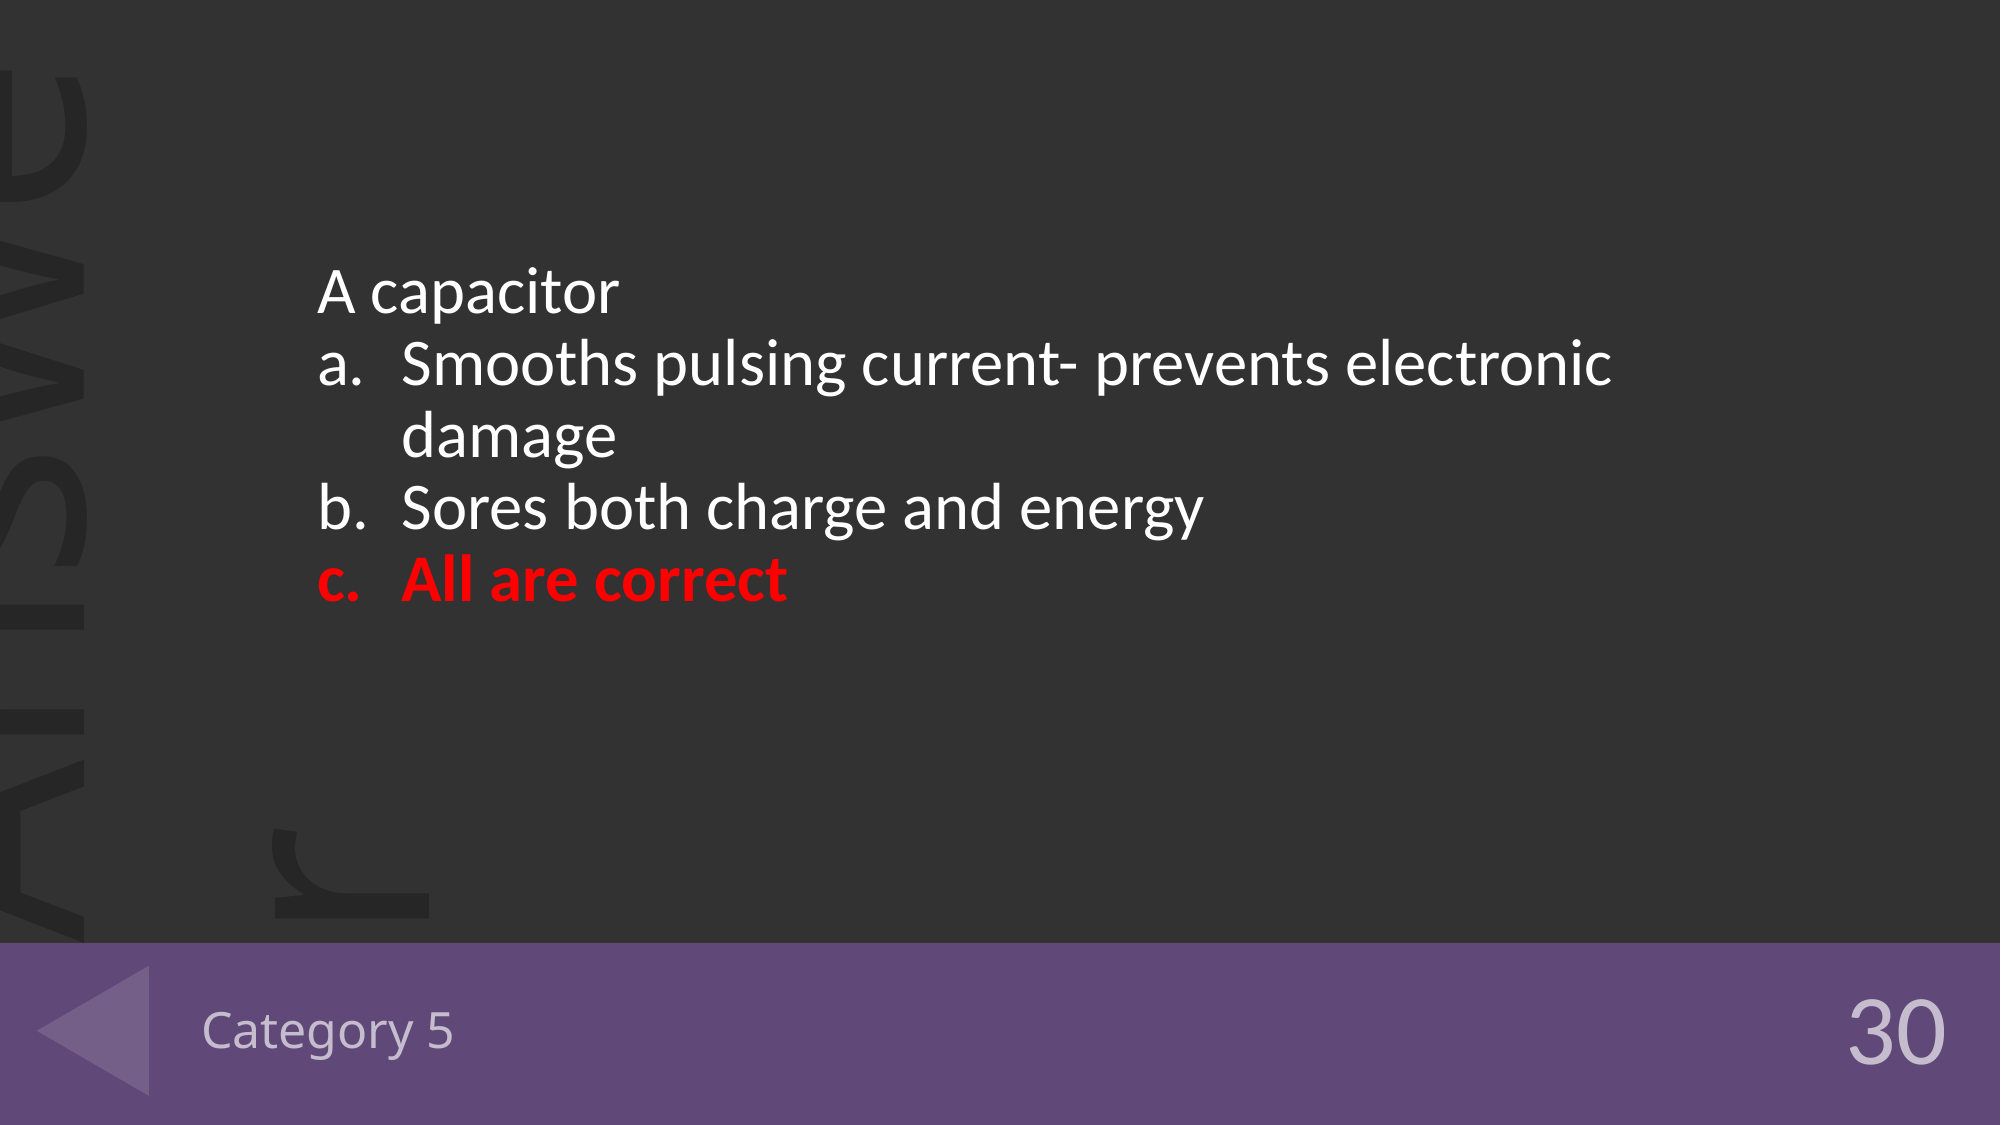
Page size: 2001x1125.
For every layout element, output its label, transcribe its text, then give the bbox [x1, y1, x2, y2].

list A capacitor Smooths pulsing current- prevents electronic damage Sores both charge and energy All are correct [302, 307, 1760, 636]
title Category 5 [185, 967, 1494, 1097]
list 30 [1494, 967, 1963, 1097]
